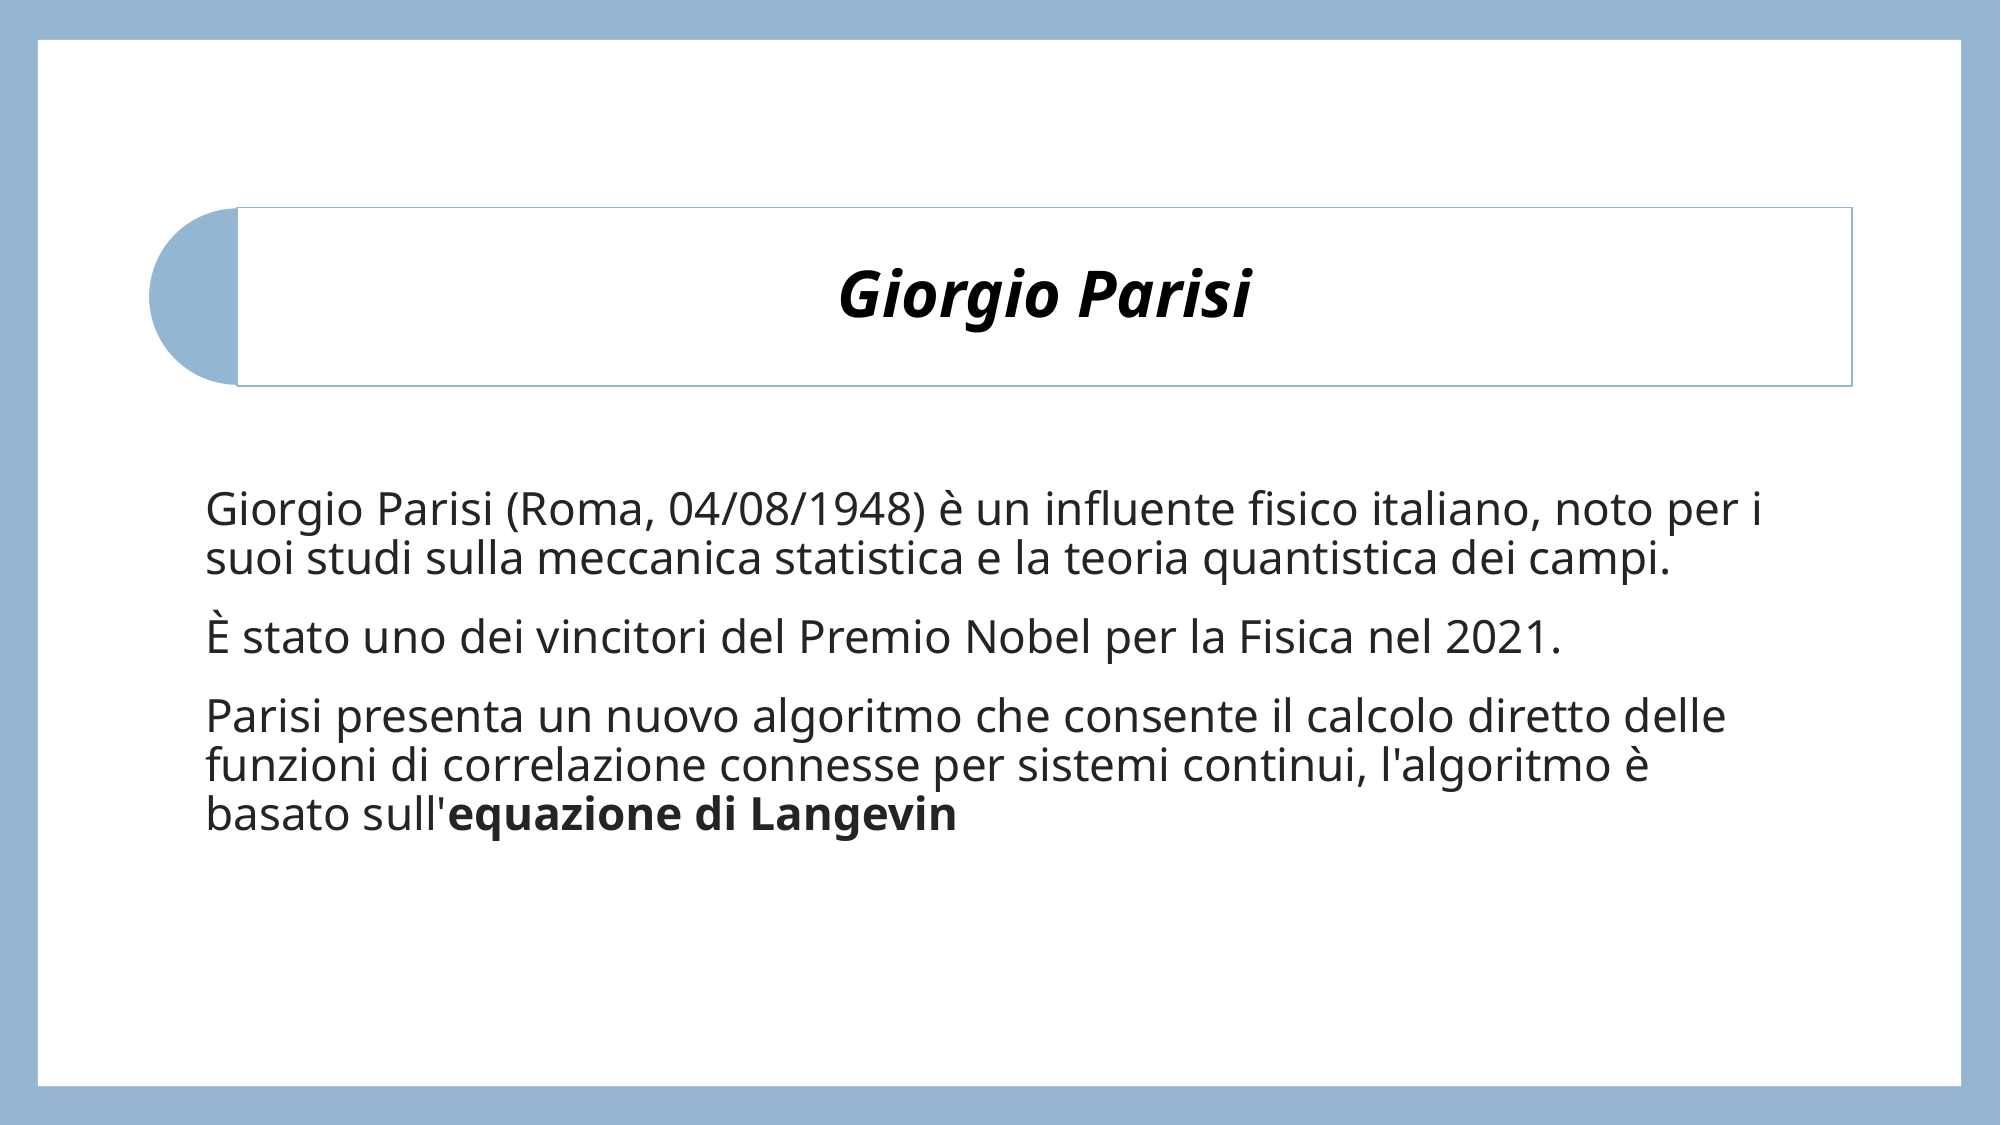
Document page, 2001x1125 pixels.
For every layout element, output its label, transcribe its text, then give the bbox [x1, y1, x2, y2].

list Giorgio Parisi (Roma, 04/08/1948) è un influente fisico italiano, noto per i suoi studi sulla meccanica statistica e la teoria quantistica dei campi. È stato uno dei vincitori del Premio Nobel per la Fisica nel 2021. Parisi presenta un nuovo algoritmo che consente il calcolo diretto delle funzioni di correlazione connesse per sistemi continui, l'algoritmo è basato sull'equazione di Langevin [190, 478, 1810, 883]
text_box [147, 207, 1852, 386]
